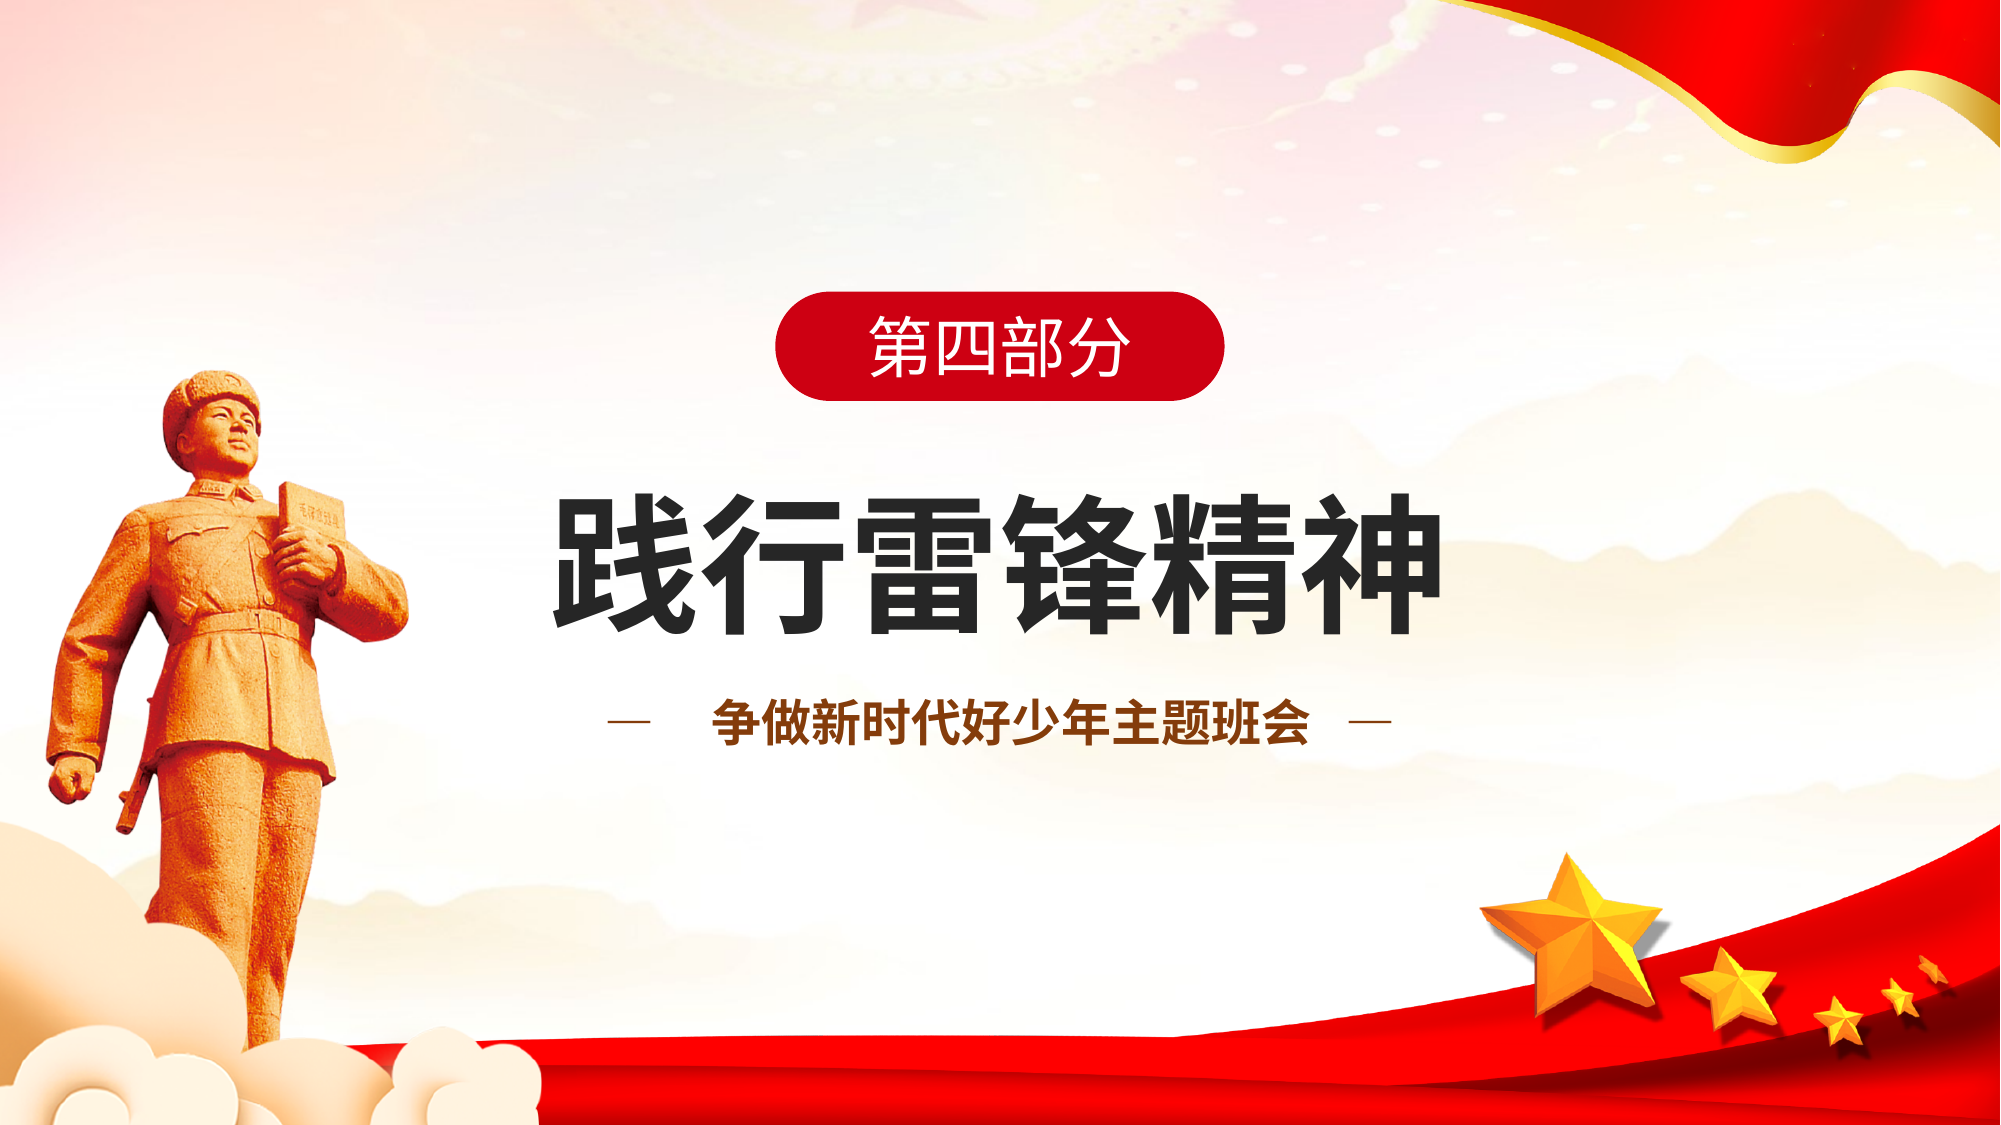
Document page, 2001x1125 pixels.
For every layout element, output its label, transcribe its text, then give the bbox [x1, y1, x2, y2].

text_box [383, 291, 1617, 661]
picture [0, 0, 2001, 1125]
text_box — 争做新时代好少年主题班会 — [521, 684, 1720, 759]
